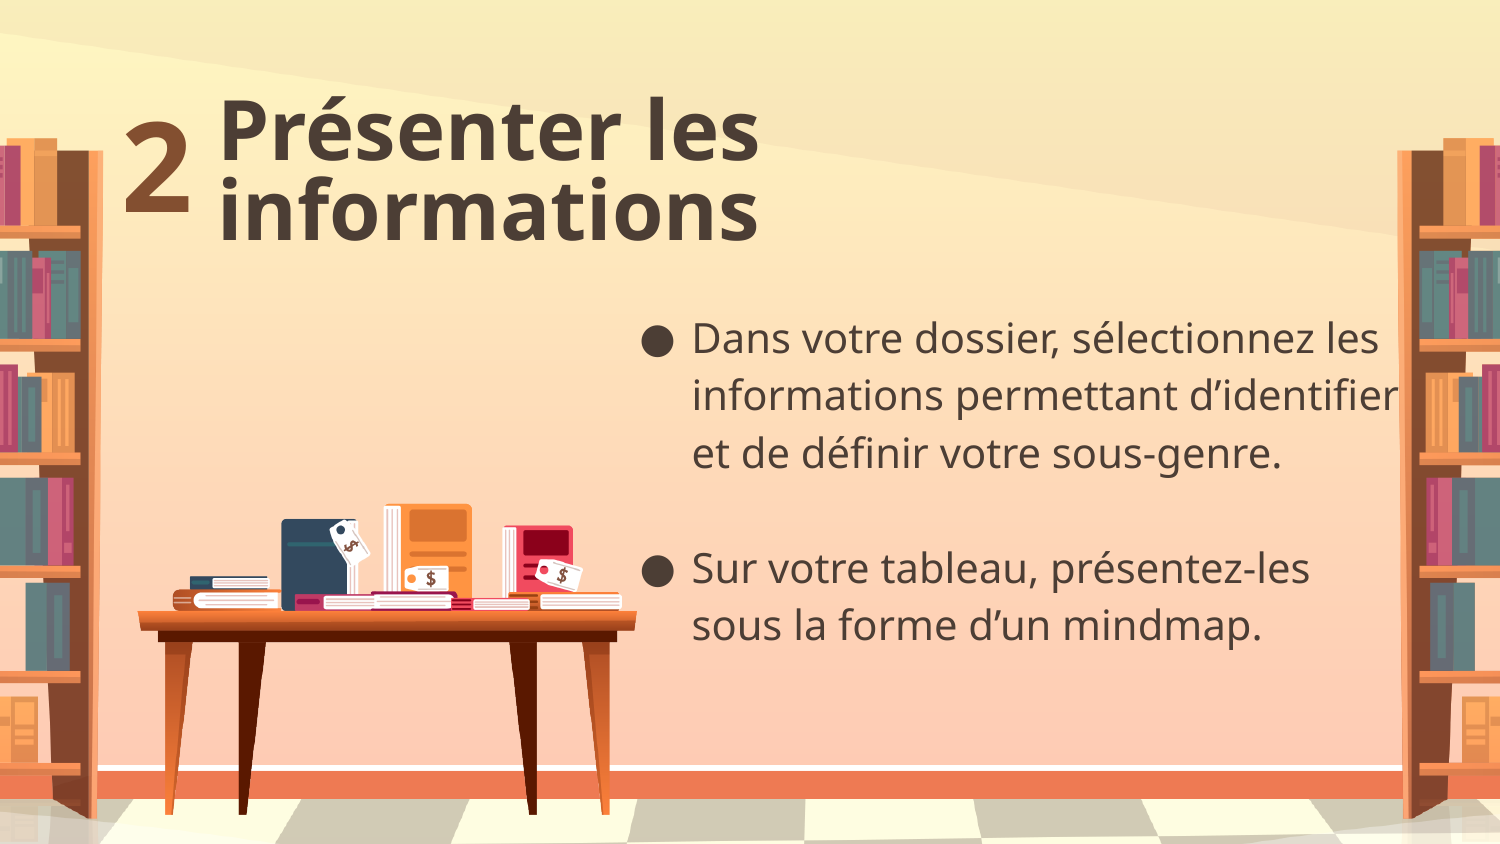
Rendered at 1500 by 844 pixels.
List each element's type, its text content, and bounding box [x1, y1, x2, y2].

picture [0, 0, 1500, 844]
title 2 [63, 100, 251, 224]
title Présenter les informations [202, 64, 1327, 289]
subtitle Dans votre dossier, sélectionnez les informations permettant d’identifier et de définir votre sous-genre. Sur votre tableau, présentez-les sous la forme d’un mindmap. [601, 288, 1425, 772]
